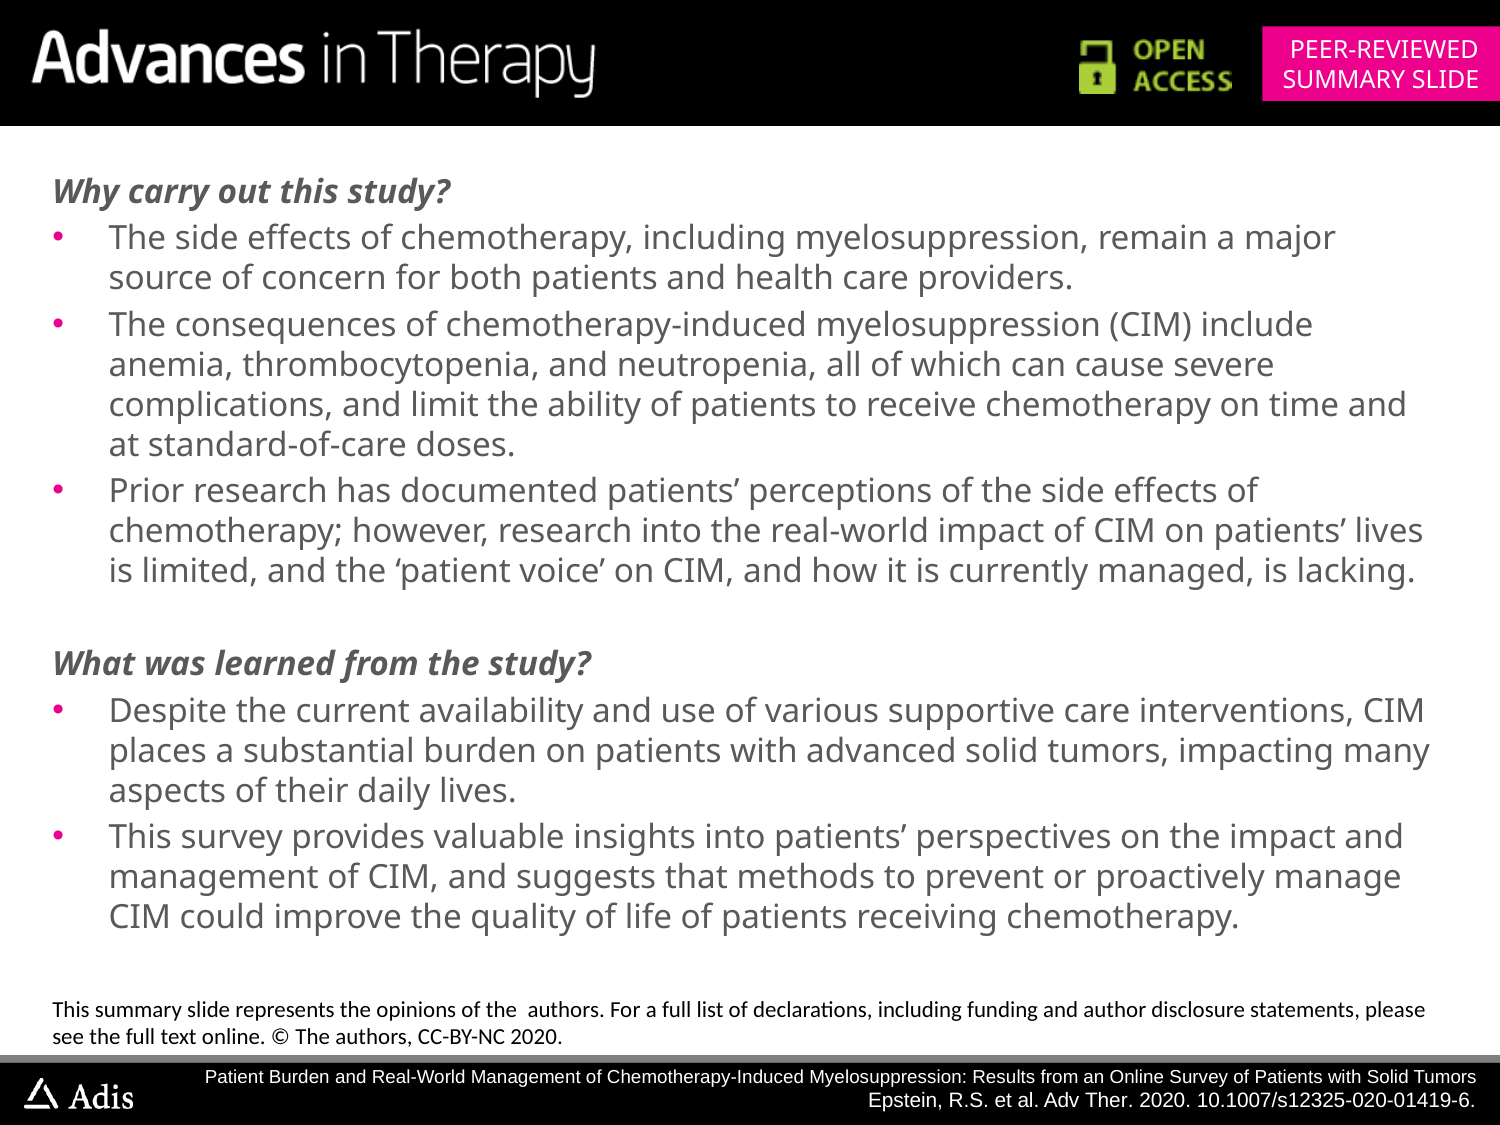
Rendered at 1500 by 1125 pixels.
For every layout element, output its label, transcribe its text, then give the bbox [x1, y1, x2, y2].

picture [0, 0, 1500, 126]
list Why carry out this study? The side effects of chemotherapy, including myelosuppression, remain a major source of concern for both patients and health care providers. The consequences of chemotherapy-induced myelosuppression (CIM) include anemia, thrombocytopenia, and neutropenia, all of which can cause severe complications, and limit the ability of patients to receive chemotherapy on time and at standard-of-care doses. Prior research has documented patients’ perceptions of the side effects of chemotherapy; however, research into the real-world impact of CIM on patients’ lives is limited, and the ‘patient voice’ on CIM, and how it is currently managed, is lacking. What was learned from the study? Despite the current availability and use of various supportive care interventions, CIM places a substantial burden on patients with advanced solid tumors, impacting many aspects of their daily lives. This survey provides valuable insights into patients’ perspectives on the impact and management of CIM, and suggests that methods to prevent or proactively manage CIM could improve the quality of life of patients receiving chemotherapy. [37, 162, 1463, 941]
subtitle Patient Burden and Real-World Management of Chemotherapy-Induced Myelosuppression: Results from an Online Survey of Patients with Solid Tumors Epstein, R.S. et al. Adv Ther. 2020. 10.1007/s12325-020-01419-6. [87, 1056, 1491, 1125]
picture [24, 1078, 87, 1109]
text_box This summary slide represents the opinions of the authors. For a full list of declarations, including funding and author disclosure statements, please see the full text online. © The authors, CC-BY-NC 2020. [37, 987, 1463, 1057]
